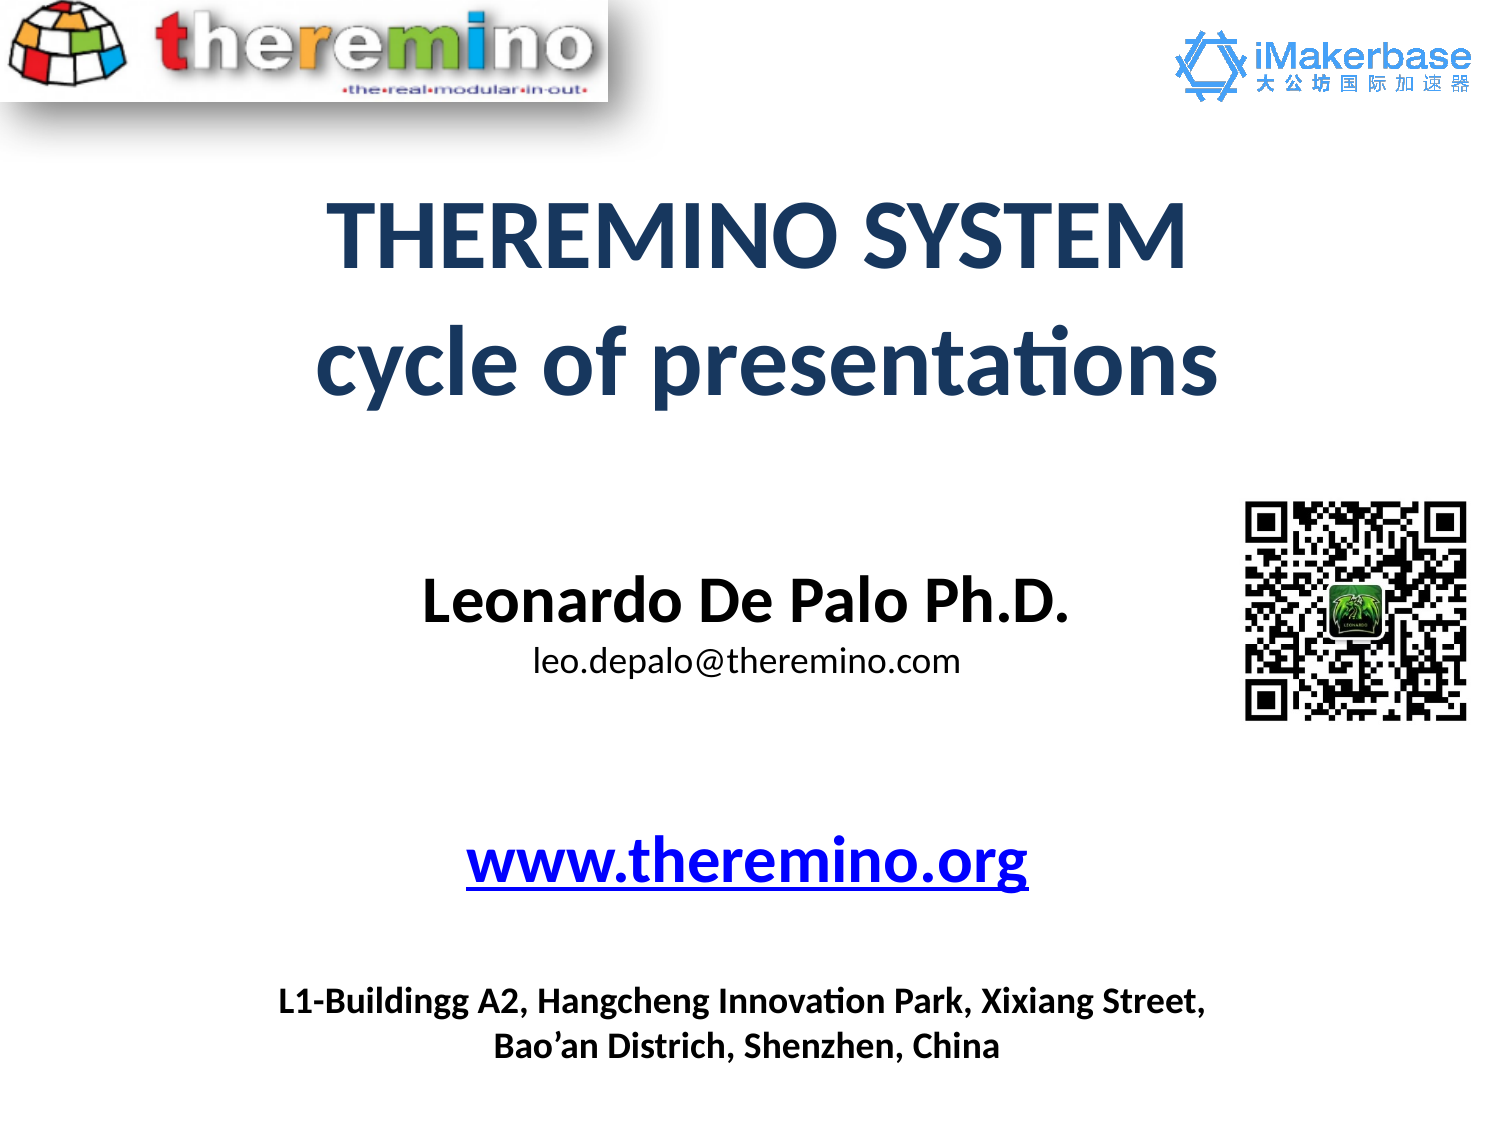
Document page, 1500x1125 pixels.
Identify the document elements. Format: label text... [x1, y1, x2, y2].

picture [1236, 492, 1473, 729]
picture [0, 0, 608, 103]
text_box cycle of presentations [300, 288, 1235, 423]
title Leonardo De Palo Ph.D. leo.depalo@theremino.com www.theremino.org L1-Buildingg A2, Hangcheng Innovation Park, Xixiang Street, Bao’an Districh, Shenzhen, China [23, 527, 1471, 1094]
picture [1174, 30, 1472, 102]
text_box THEREMINO SYSTEM [288, 160, 1206, 296]
